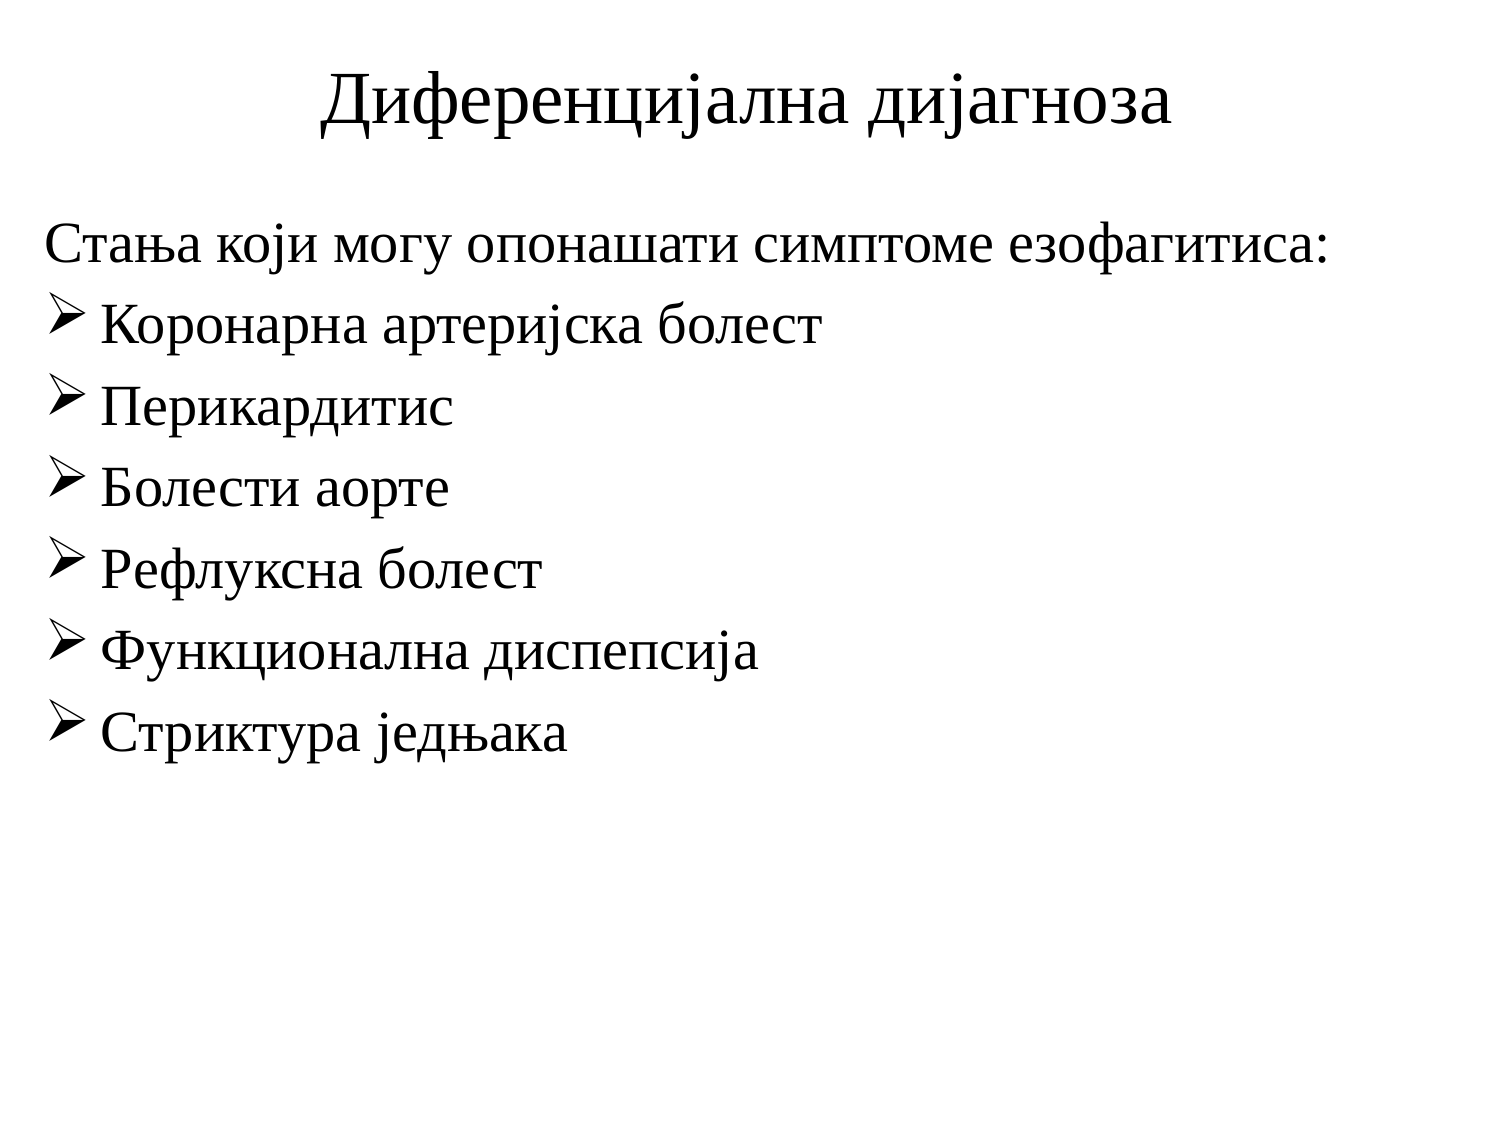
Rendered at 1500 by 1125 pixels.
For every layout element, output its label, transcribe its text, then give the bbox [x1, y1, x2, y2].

title Диференцијална дијагноза [71, 0, 1422, 188]
list Стања који могу опонашати симптоме езофагитиса: Коронарна артеријска болест Перикардитис Болести аорте Рефлуксна болест Функционална диспепсија Стриктура једњака [29, 196, 1425, 1005]
